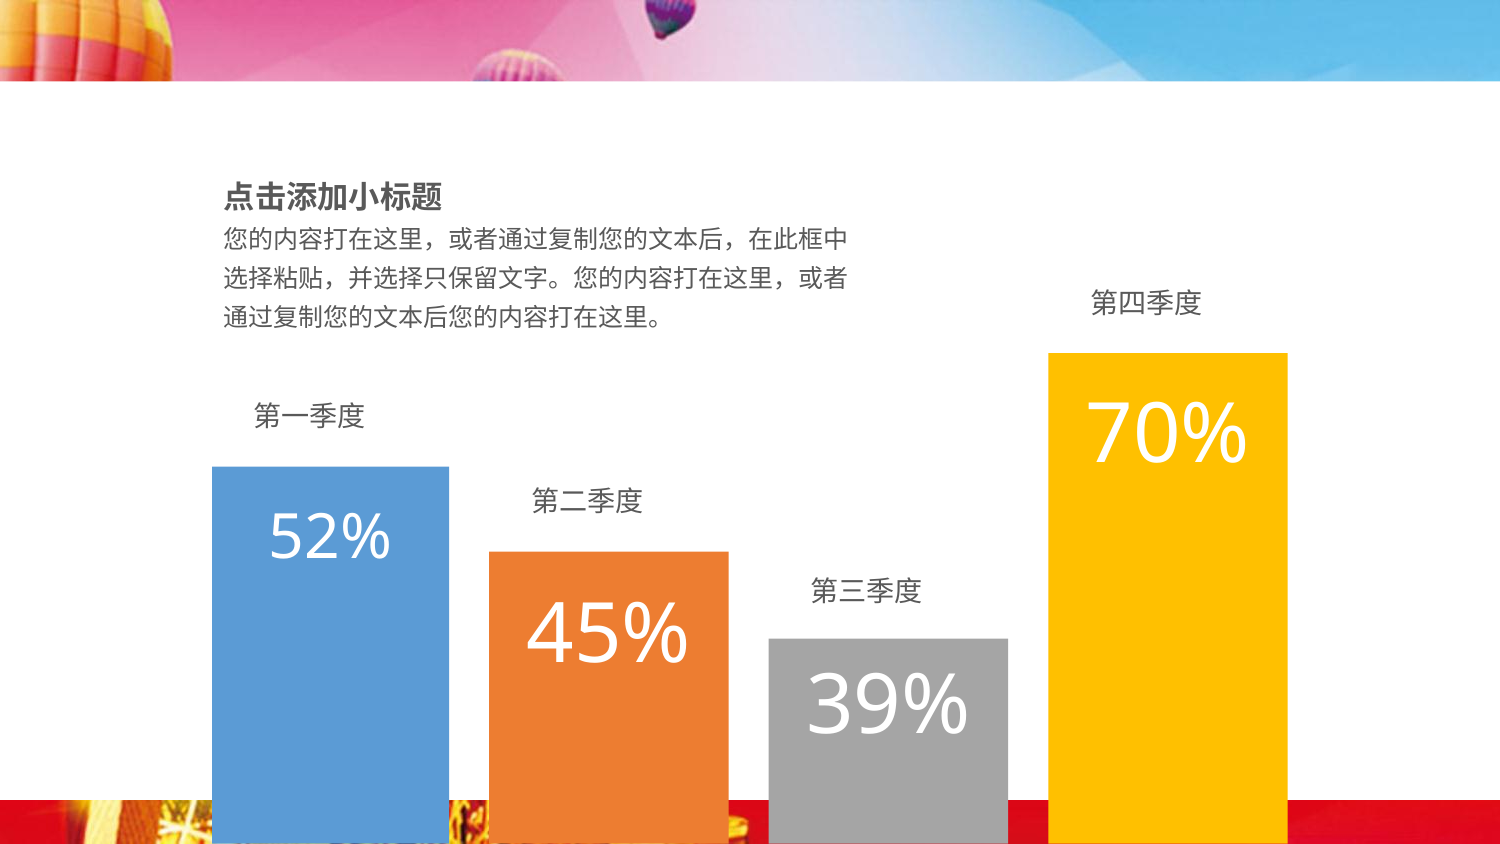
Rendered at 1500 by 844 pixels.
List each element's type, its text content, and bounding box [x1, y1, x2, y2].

picture [1009, 800, 1048, 844]
picture [0, 800, 212, 844]
text_box 第二季度 [521, 482, 696, 522]
picture [0, 0, 1500, 81]
text_box 70% [1074, 373, 1262, 485]
text_box 52% [257, 490, 404, 577]
picture [1288, 800, 1500, 844]
text_box [212, 466, 450, 844]
picture [729, 800, 768, 844]
text_box 第一季度 [243, 398, 418, 438]
text_box [1048, 353, 1288, 844]
text_box [489, 551, 729, 844]
text_box 第四季度 [1081, 284, 1256, 325]
picture [450, 800, 489, 844]
text_box 点击添加小标题 您的内容打在这里，或者通过复制您的文本后，在此框中选择粘贴，并选择只保留文字。您的内容打在这里，或者通过复制您的文本后您的内容打在这里。 [212, 133, 880, 337]
text_box 39% [795, 645, 982, 757]
text_box 45% [515, 573, 703, 685]
text_box [768, 638, 1009, 844]
text_box 第三季度 [801, 572, 976, 613]
